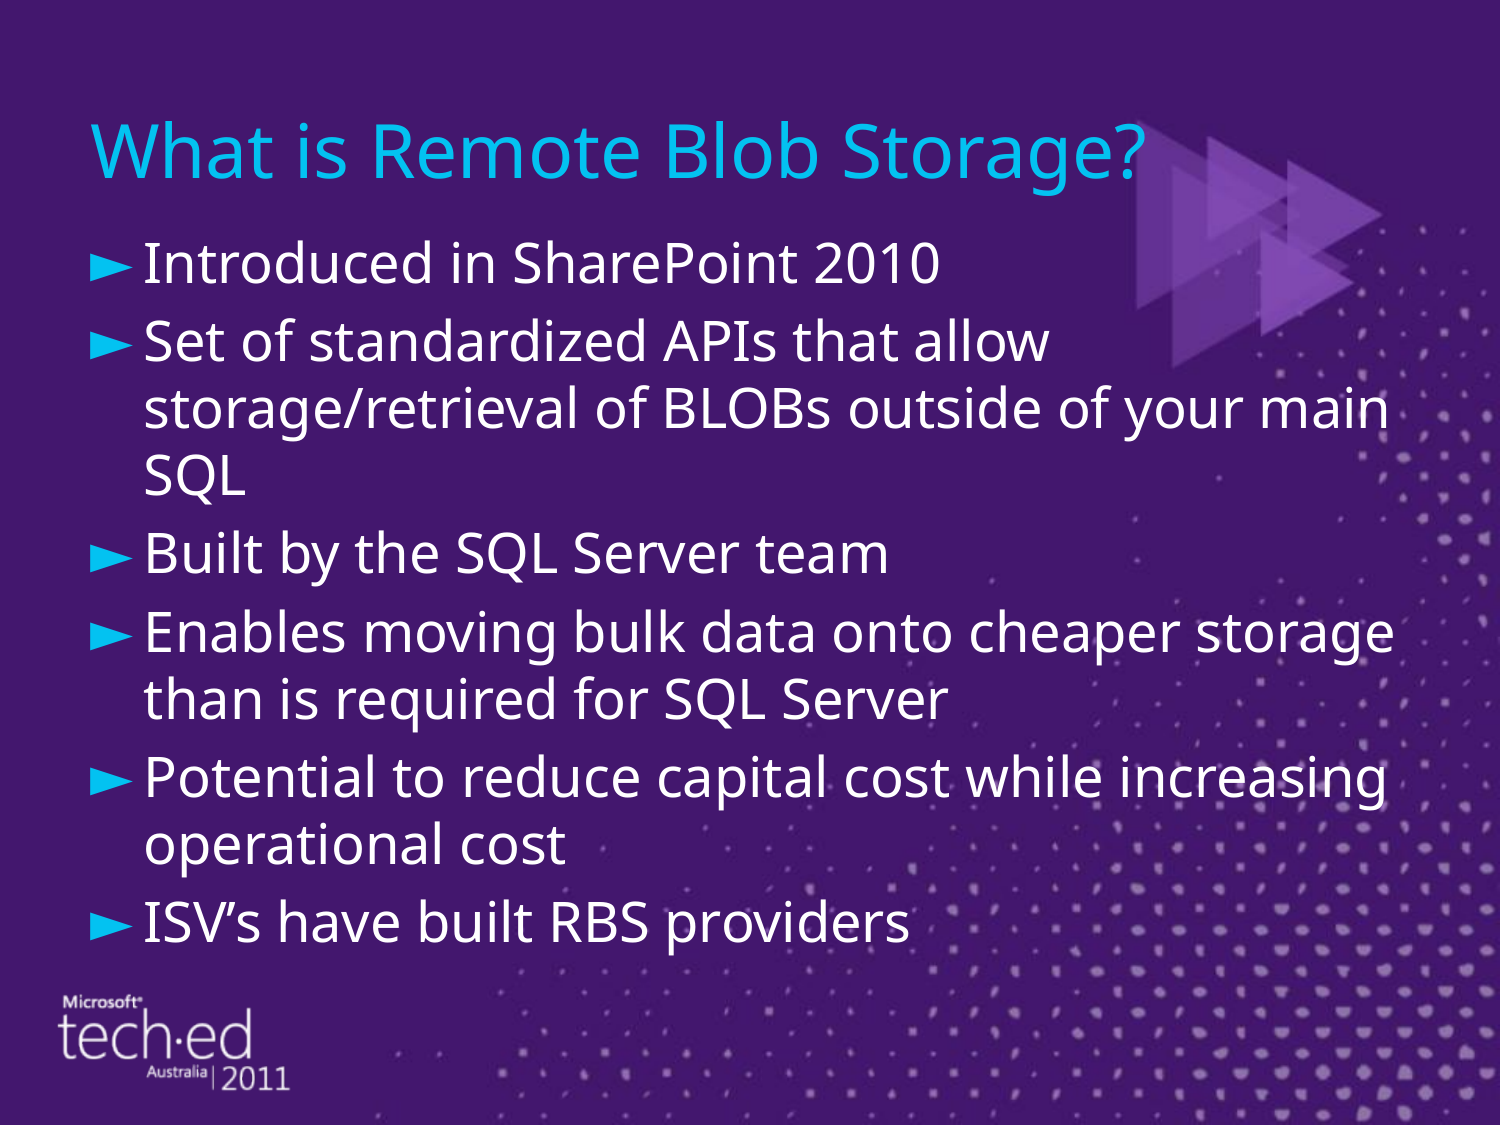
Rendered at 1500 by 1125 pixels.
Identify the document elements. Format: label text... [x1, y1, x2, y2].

picture [0, 0, 1500, 1125]
list Introduced in SharePoint 2010 Set of standardized APIs that allow storage/retrieval of BLOBs outside of your main SQL Built by the SQL Server team Enables moving bulk data onto cheaper storage than is required for SQL Server Potential to reduce capital cost while increasing operational cost ISV’s have built RBS providers [75, 219, 1425, 963]
title What is Remote Blob Storage? [75, 54, 1425, 219]
